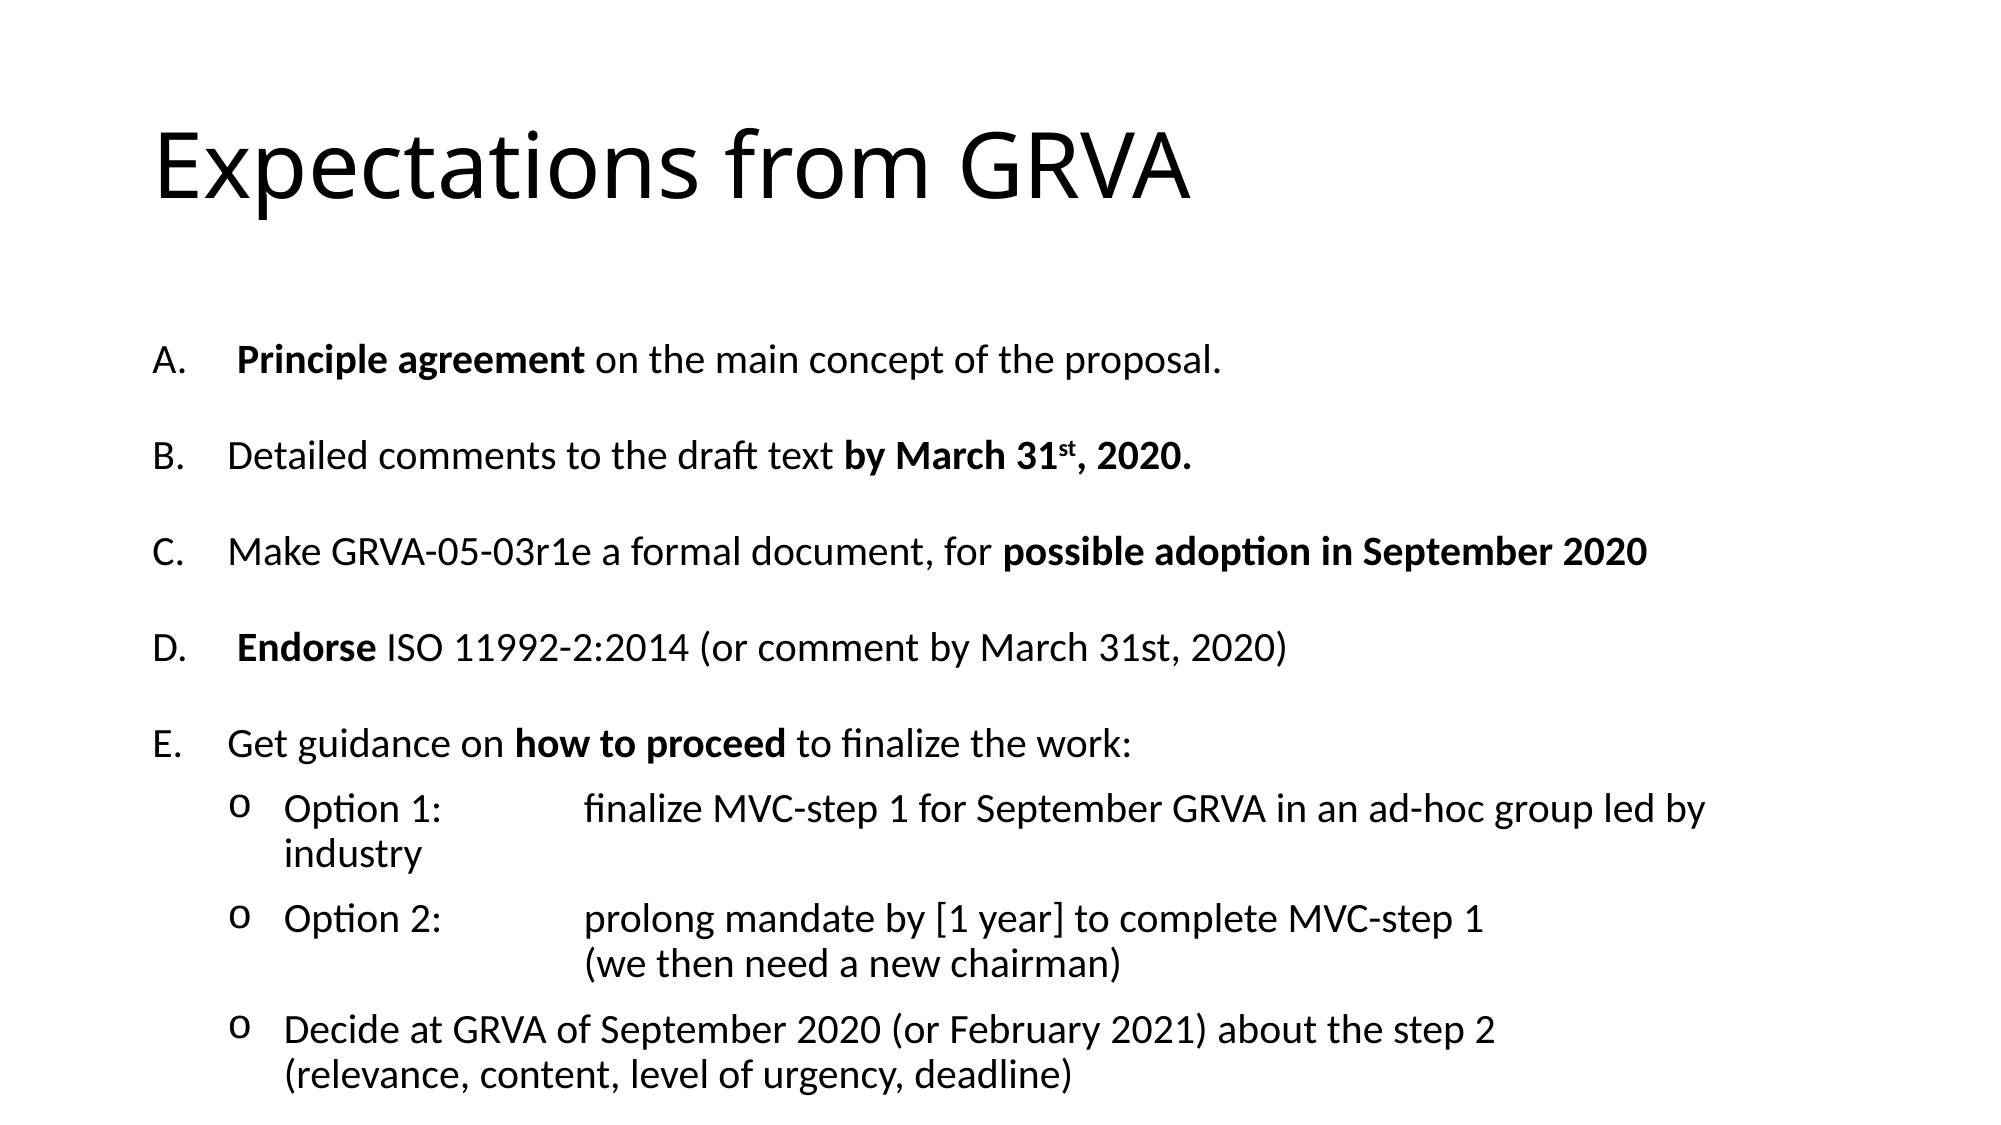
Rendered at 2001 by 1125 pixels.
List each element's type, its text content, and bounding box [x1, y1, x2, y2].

title Expectations from GRVA [137, 59, 1863, 278]
list Principle agreement on the main concept of the proposal. Detailed comments to the draft text by March 31st, 2020. Make GRVA-05-03r1e a formal document, for possible adoption in September 2020 Endorse ISO 11992-2:2014 (or comment by March 31st, 2020) Get guidance on how to proceed to finalize the work: Option 1: finalize MVC-step 1 for September GRVA in an ad-hoc group led by industry Option 2: prolong mandate by [1 year] to complete MVC-step 1 (we then need a new chairman) Decide at GRVA of September 2020 (or February 2021) about the step 2 (relevance, content, level of urgency, deadline) [137, 299, 1863, 1074]
